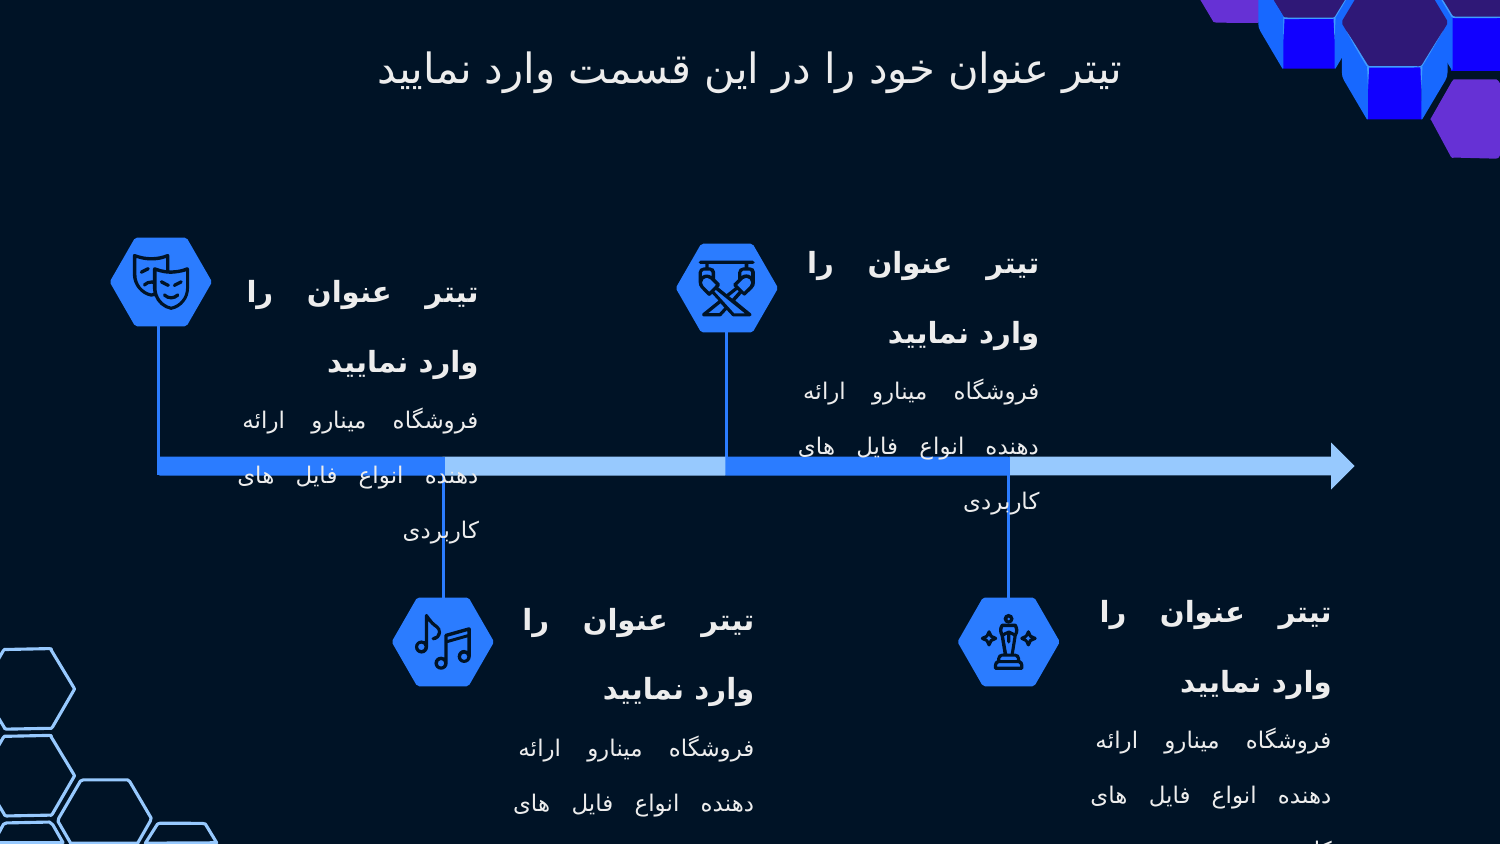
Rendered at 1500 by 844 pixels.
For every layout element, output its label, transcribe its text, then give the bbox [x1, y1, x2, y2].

text_box [110, 237, 208, 327]
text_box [132, 253, 190, 311]
text_box تیتر عنوان را وارد نمایید فروشگاه مینارو ارائه دهنده انواع فایل های کاربردی [1061, 603, 1347, 844]
text_box [676, 243, 769, 326]
text_box تیتر عنوان را وارد نمایید فروشگاه مینارو ارائه دهنده انواع فایل های کاربردی [769, 202, 1055, 326]
text_box [698, 260, 755, 317]
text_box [414, 613, 472, 670]
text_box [980, 613, 1037, 671]
text_box [958, 603, 1059, 687]
text_box تیتر عنوان را وارد نمایید فروشگاه مینارو ارائه دهنده انواع فایل های کاربردی [208, 231, 494, 326]
text_box تیتر عنوان خود را در این قسمت وارد نمایید [0, 9, 1500, 100]
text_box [158, 326, 1355, 603]
text_box [392, 603, 484, 687]
text_box تیتر عنوان را وارد نمایید فروشگاه مینارو ارائه دهنده انواع فایل های کاربردی [484, 603, 770, 844]
